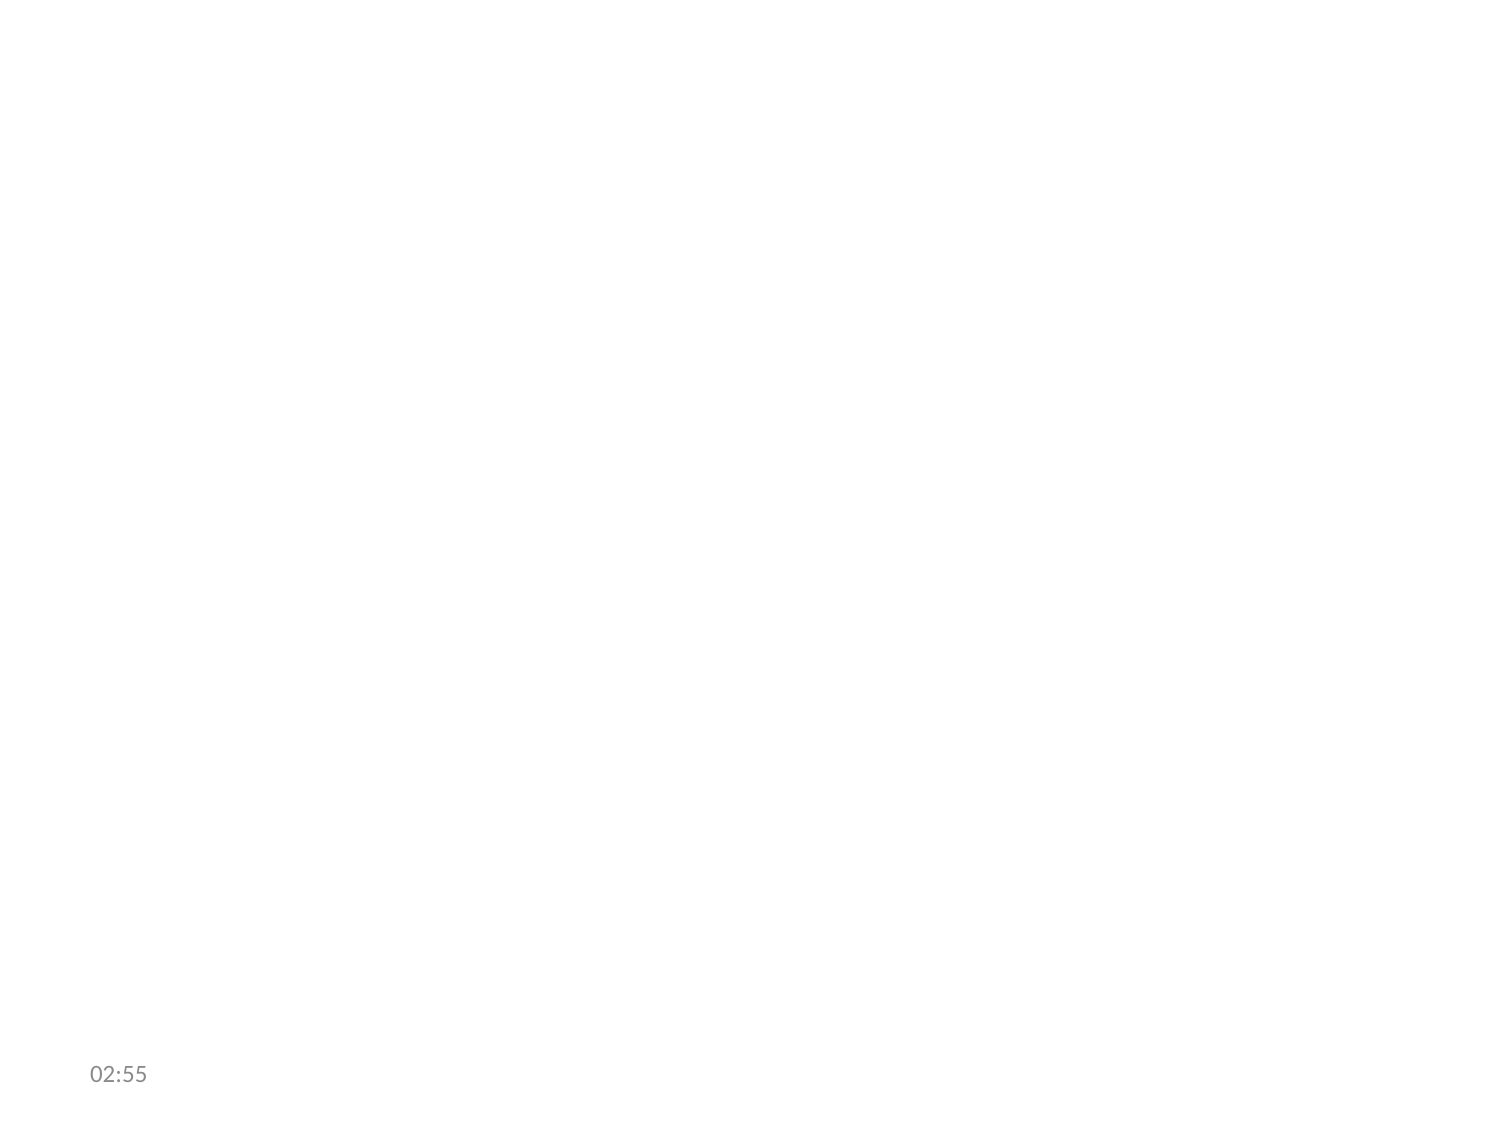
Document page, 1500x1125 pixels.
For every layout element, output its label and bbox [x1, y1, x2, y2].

slide_number [75, 1042, 425, 1103]
